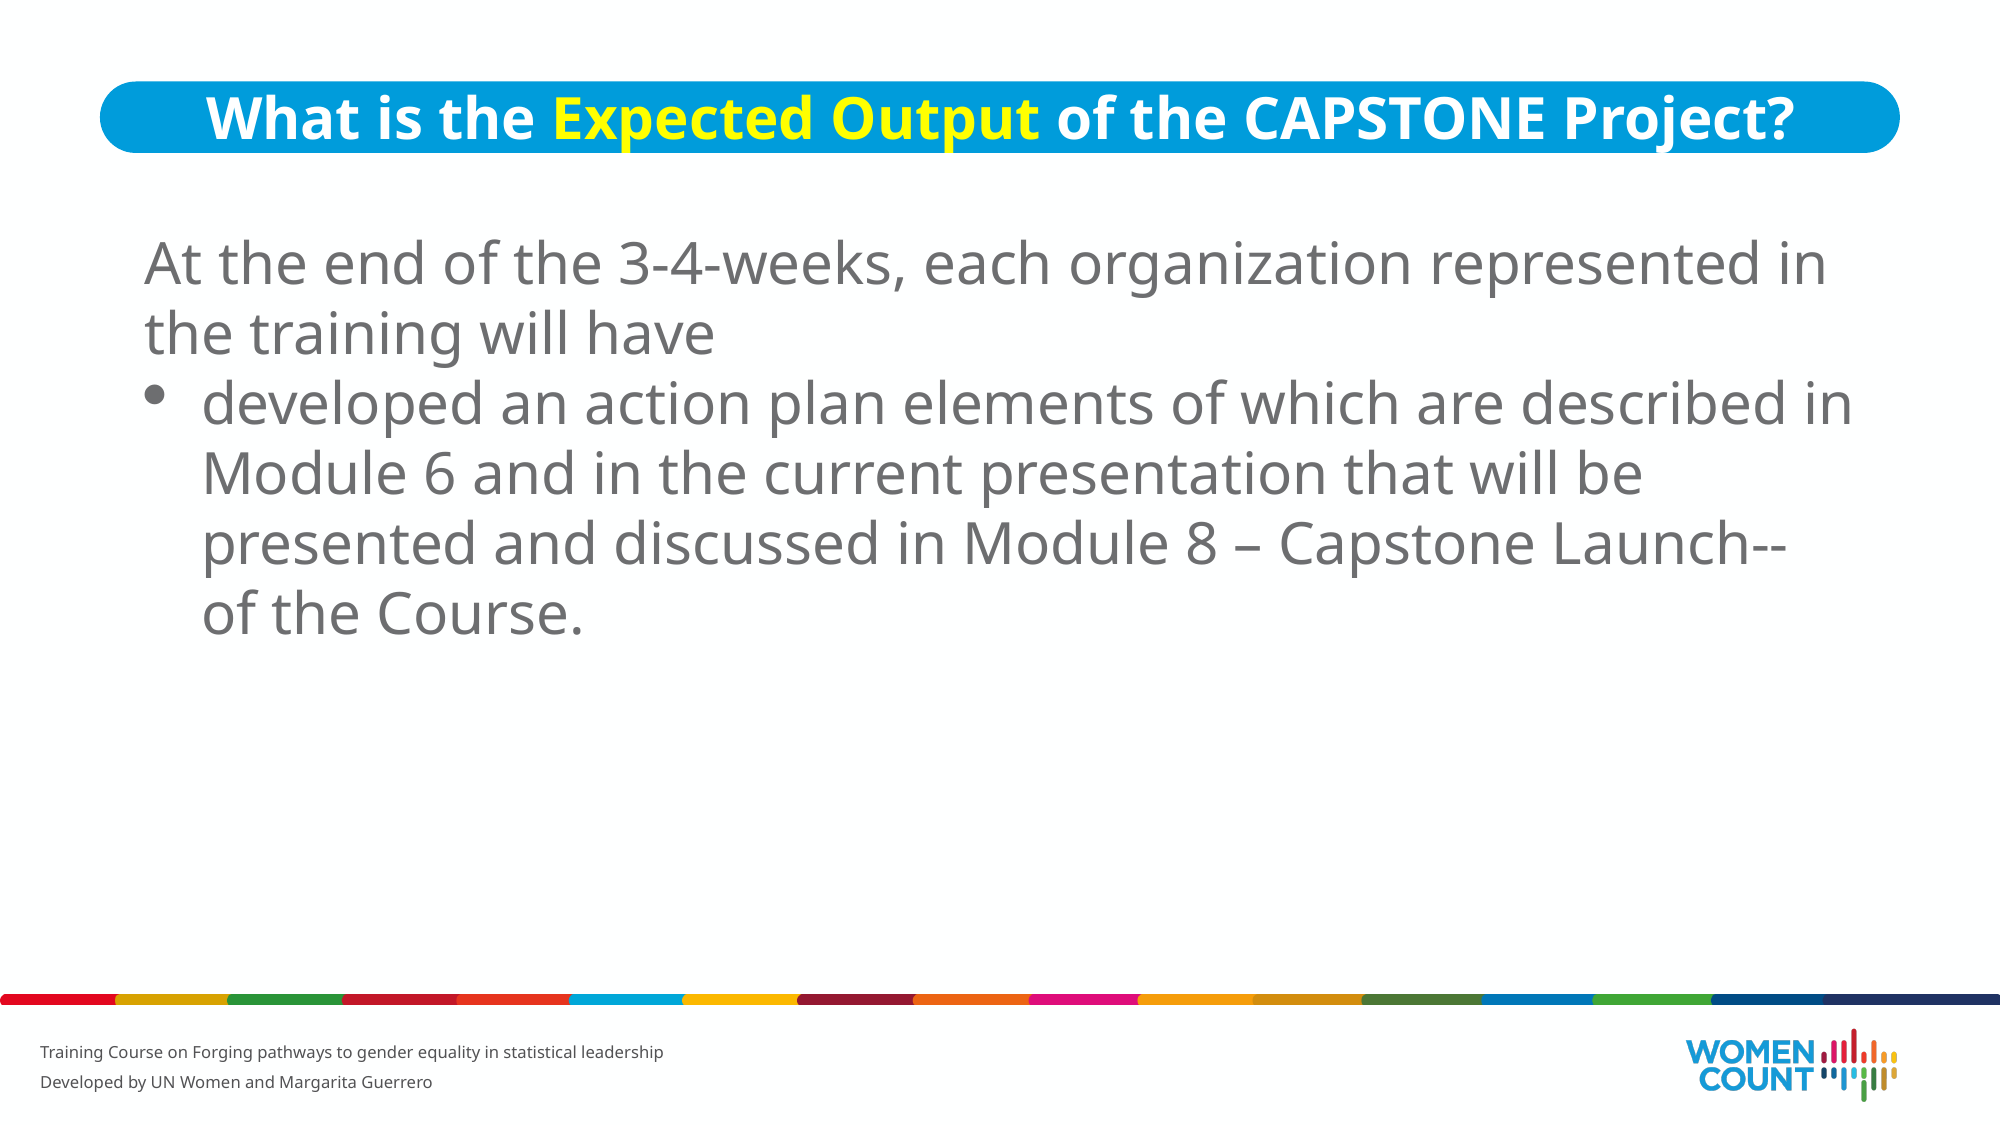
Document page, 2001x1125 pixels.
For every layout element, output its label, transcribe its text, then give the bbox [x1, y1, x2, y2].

text_box Training Course on Forging pathways to gender equality in statistical leadership Developed by UN Women and Margarita Guerrero [40, 1031, 1284, 1125]
text_box At the end of the 3-4-weeks, each organization represented in the training will have developed an action plan elements of which are described in Module 6 and in the current presentation that will be presented and discussed in Module 8 – Capstone Launch-- of the Course. [130, 219, 1872, 654]
list What is the Expected Output of the CAPSTONE Project? [130, 80, 1872, 152]
